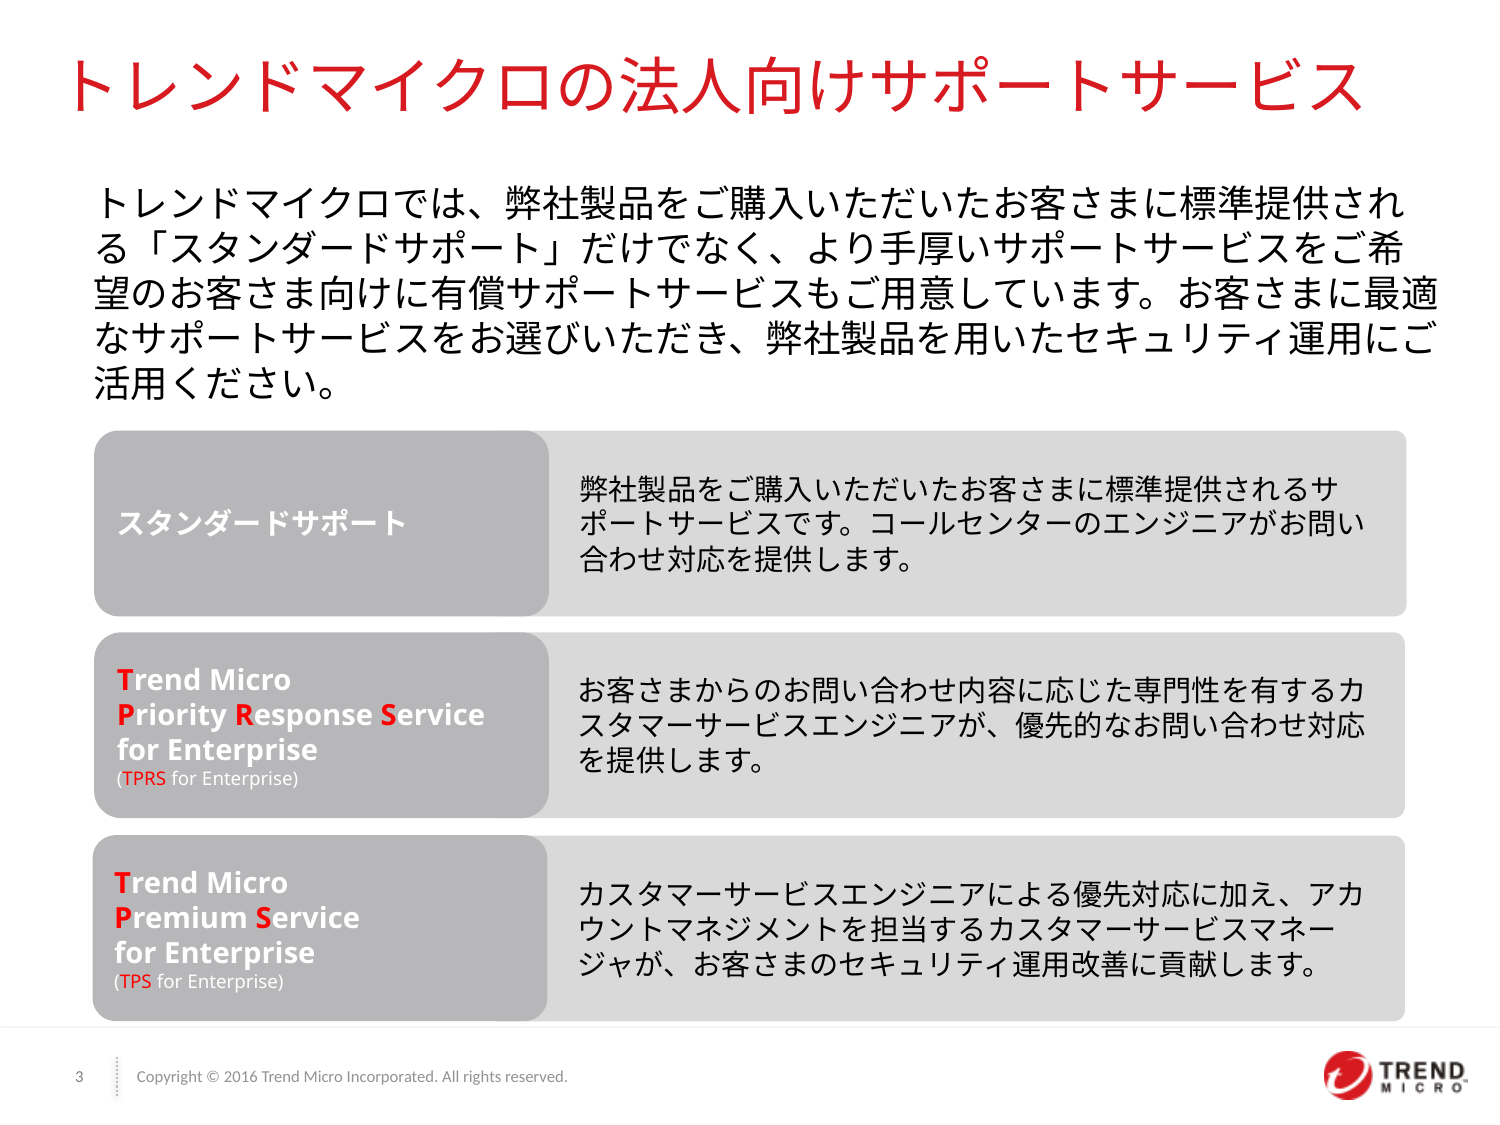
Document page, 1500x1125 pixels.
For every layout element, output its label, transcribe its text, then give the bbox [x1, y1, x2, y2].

text_box [70, 173, 1109, 427]
text_box トレンドマイクロの法人向けサポートサービス [42, 26, 1416, 143]
text_box カスタマーサービスエンジニアによる優先対応に加え、アカウントマネジメントを担当するカスタマーサービスマネージャが、お客さまのセキュリティ運用改善に貢献します。 [526, 835, 1405, 1022]
text_box お客さまからのお問い合わせ内容に応じた専門性を有するカスタマーサービスエンジニアが、優先的なお問い合わせ対応を提供します。 [524, 632, 1405, 819]
text_box Trend Micro Priority Response Service for Enterprise (TPRS for Enterprise) [94, 632, 549, 819]
picture [1324, 1051, 1468, 1100]
text_box Trend Micro Premium Service for Enterprise (TPS for Enterprise) [92, 835, 548, 1022]
text_box トレンドマイクロでは、弊社製品をご購入いただいたお客さまに標準提供される「スタンダードサポート」だけでなく、より手厚いサポートサービスをご希望のお客さま向けに有償サポートサービスもご用意しています。お客さまに最適なサポートサービスをお選びいただき、弊社製品を用いたセキュリティ運用にご活用ください。 [78, 172, 1454, 413]
text_box 弊社製品をご購入いただいたお客さまに標準提供されるサポートサービスです。コールセンターのエンジニアがお問い合わせ対応を提供します。 [529, 430, 1407, 617]
text_box スタンダードサポート [94, 430, 549, 617]
